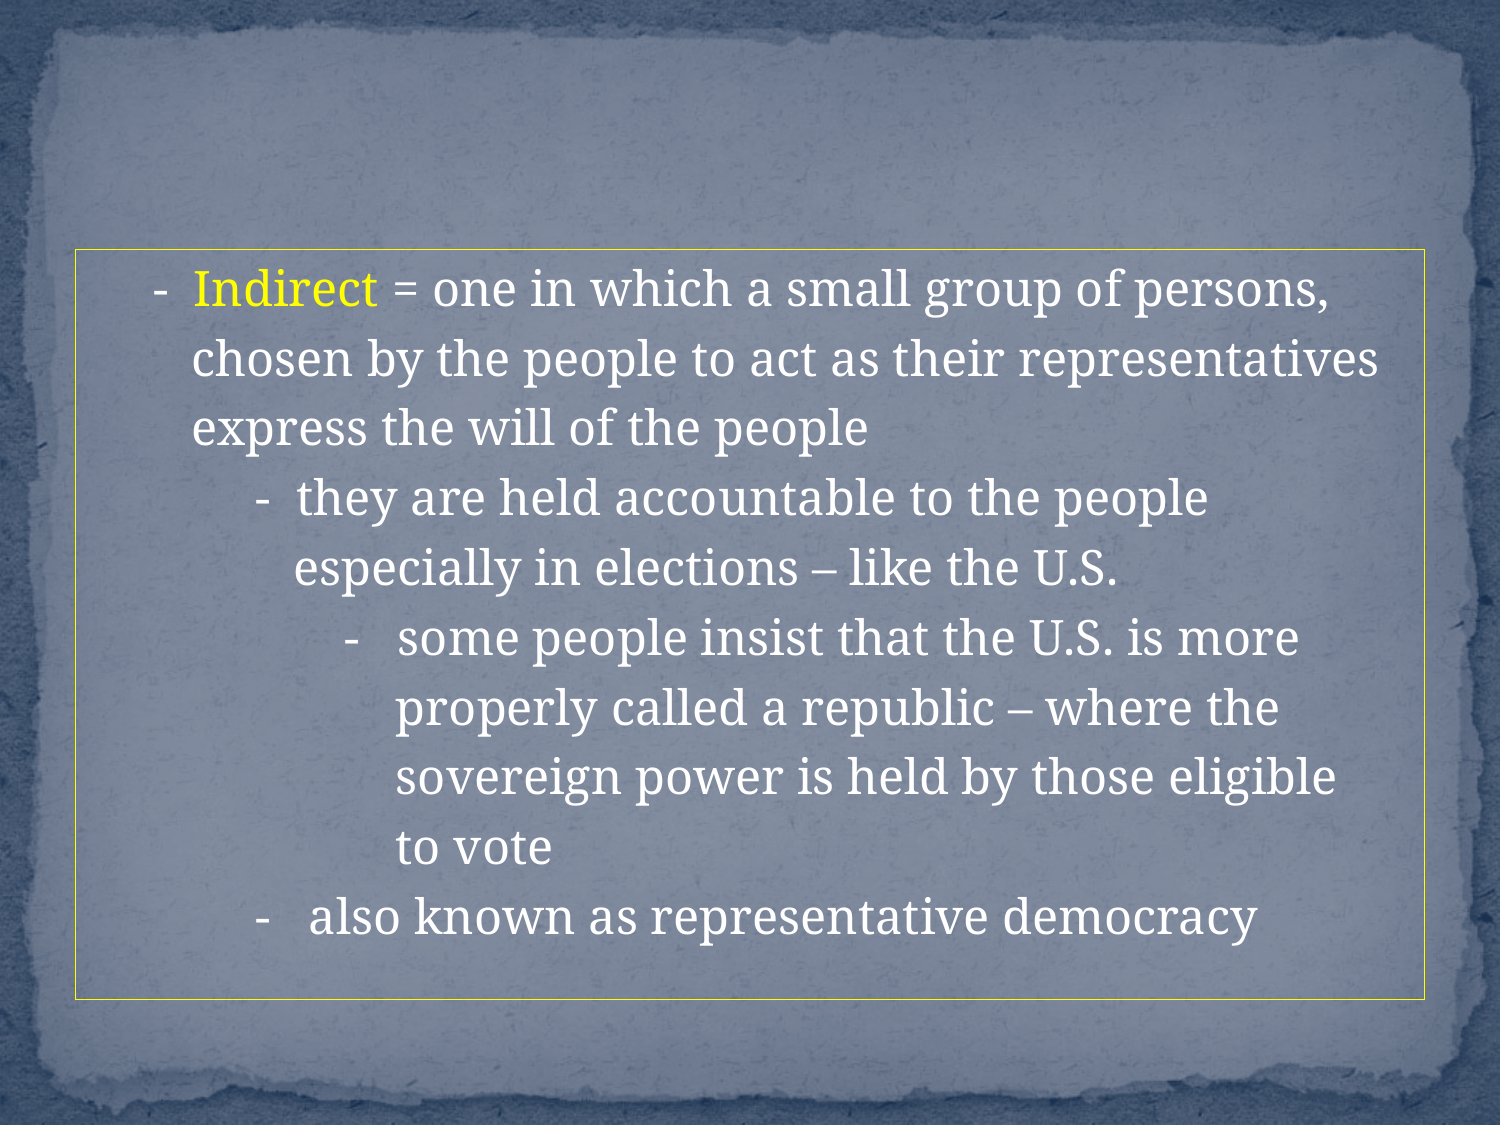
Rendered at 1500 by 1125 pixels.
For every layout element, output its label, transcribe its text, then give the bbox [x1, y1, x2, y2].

list - Indirect = one in which a small group of persons, chosen by the people to act as their representatives express the will of the people - they are held accountable to the people especially in elections – like the U.S. - some people insist that the U.S. is more properly called a republic – where the sovereign power is held by those eligible to vote - also known as representative democracy [75, 249, 1425, 1000]
